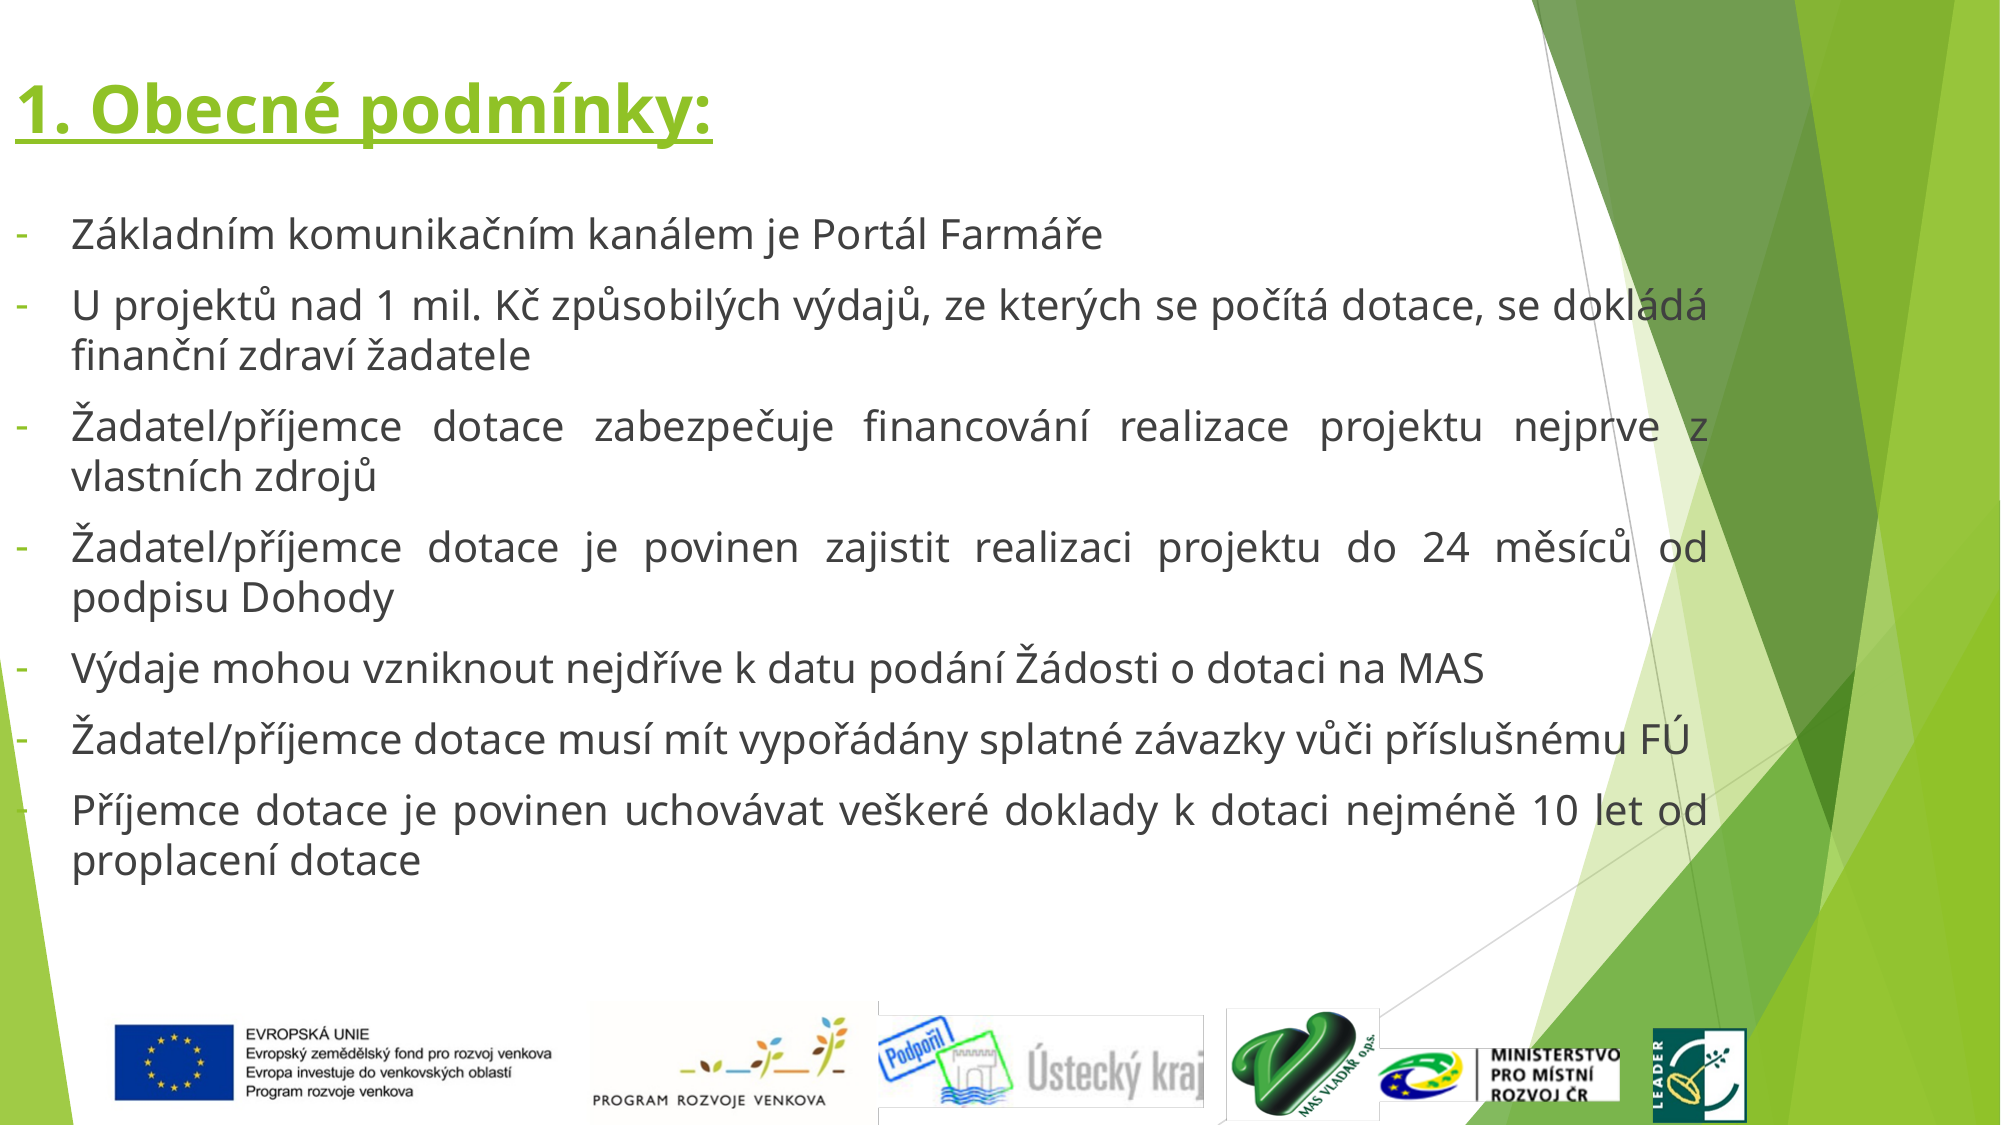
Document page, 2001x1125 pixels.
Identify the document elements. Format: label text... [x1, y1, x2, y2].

text_box Základním komunikačním kanálem je Portál Farmáře U projektů nad 1 mil. Kč způsobilých výdajů, ze kterých se počítá dotace, se dokládá finanční zdraví žadatele Žadatel/příjemce dotace zabezpečuje financování realizace projektu nejprve z vlastních zdrojů Žadatel/příjemce dotace je povinen zajistit realizaci projektu do 24 měsíců od podpisu Dohody Výdaje mohou vzniknout nejdříve k datu podání Žádosti o dotaci na MAS Žadatel/příjemce dotace musí mít vypořádány splatné závazky vůči příslušnému FÚ Příjemce dotace je povinen uchovávat veškeré doklady k dotaci nejméně 10 let od proplacení dotace [0, 200, 1725, 915]
picture [86, 1001, 1747, 1125]
text_box 1. Obecné podmínky: [0, 59, 1725, 200]
